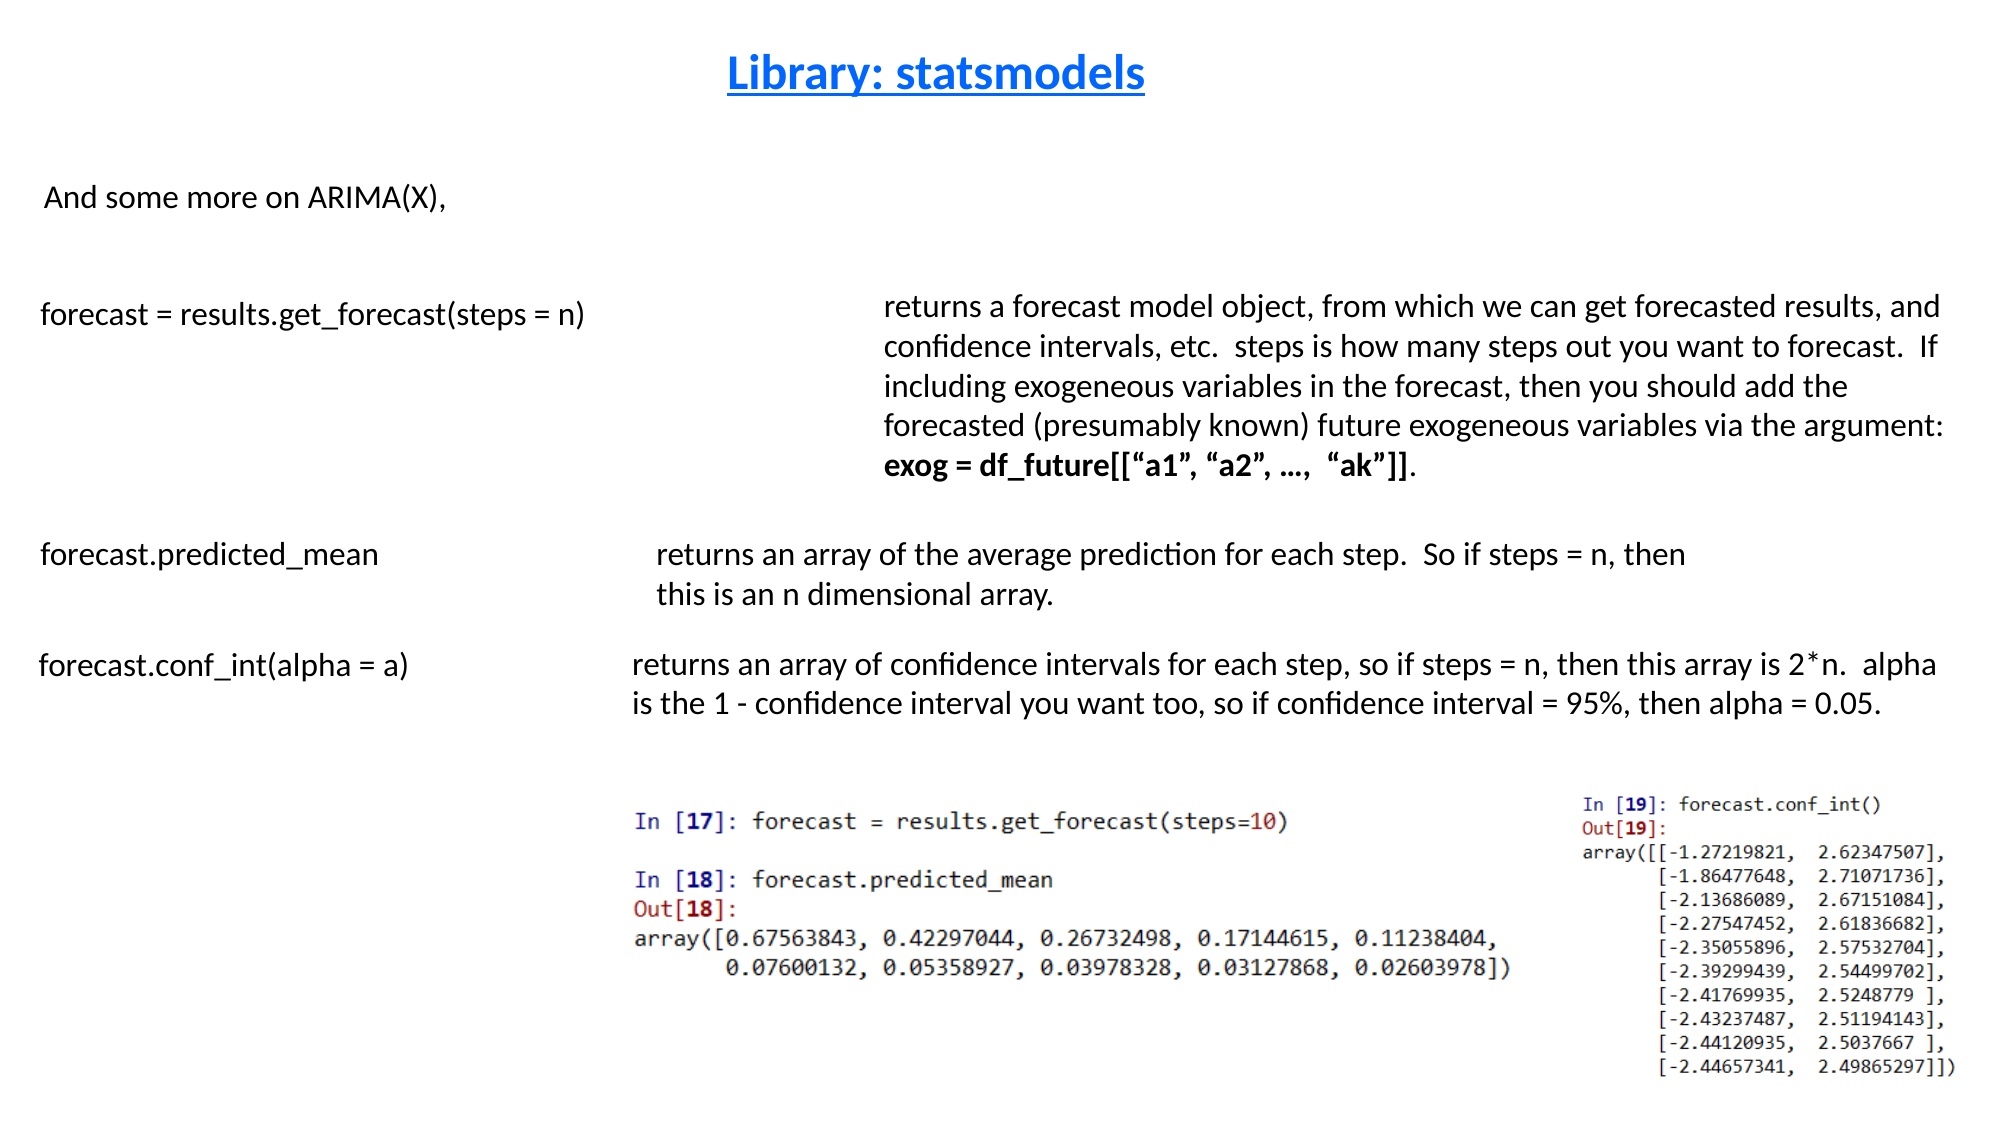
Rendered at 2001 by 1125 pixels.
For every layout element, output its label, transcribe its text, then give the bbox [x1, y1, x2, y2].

picture [1579, 787, 1964, 1086]
text_box forecast.predicted_mean [25, 524, 429, 580]
text_box returns a forecast model object, from which we can get forecasted results, and confidence intervals, etc. steps is how many steps out you want to forecast. If including exogeneous variables in the forecast, then you should add the forecasted (presumably known) future exogeneous variables via the argument: exog = df_future[[“a1”, “a2”, …, “ak”]]. [869, 276, 1965, 491]
text_box forecast.conf_int(alpha = a) [23, 635, 429, 691]
text_box forecast = results.get_forecast(steps = n) [25, 284, 619, 340]
text_box And some more on ARIMA(X), [28, 167, 576, 223]
text_box returns an array of the average prediction for each step. So if steps = n, then this is an n dimensional array. [641, 524, 1711, 620]
text_box Library: statsmodels [712, 32, 1161, 108]
text_box returns an array of confidence intervals for each step, so if steps = n, then this array is 2*n. alpha is the 1 - confidence interval you want too, so if confidence interval = 95%, then alpha = 0.05. [617, 634, 1976, 729]
picture [627, 800, 1524, 990]
